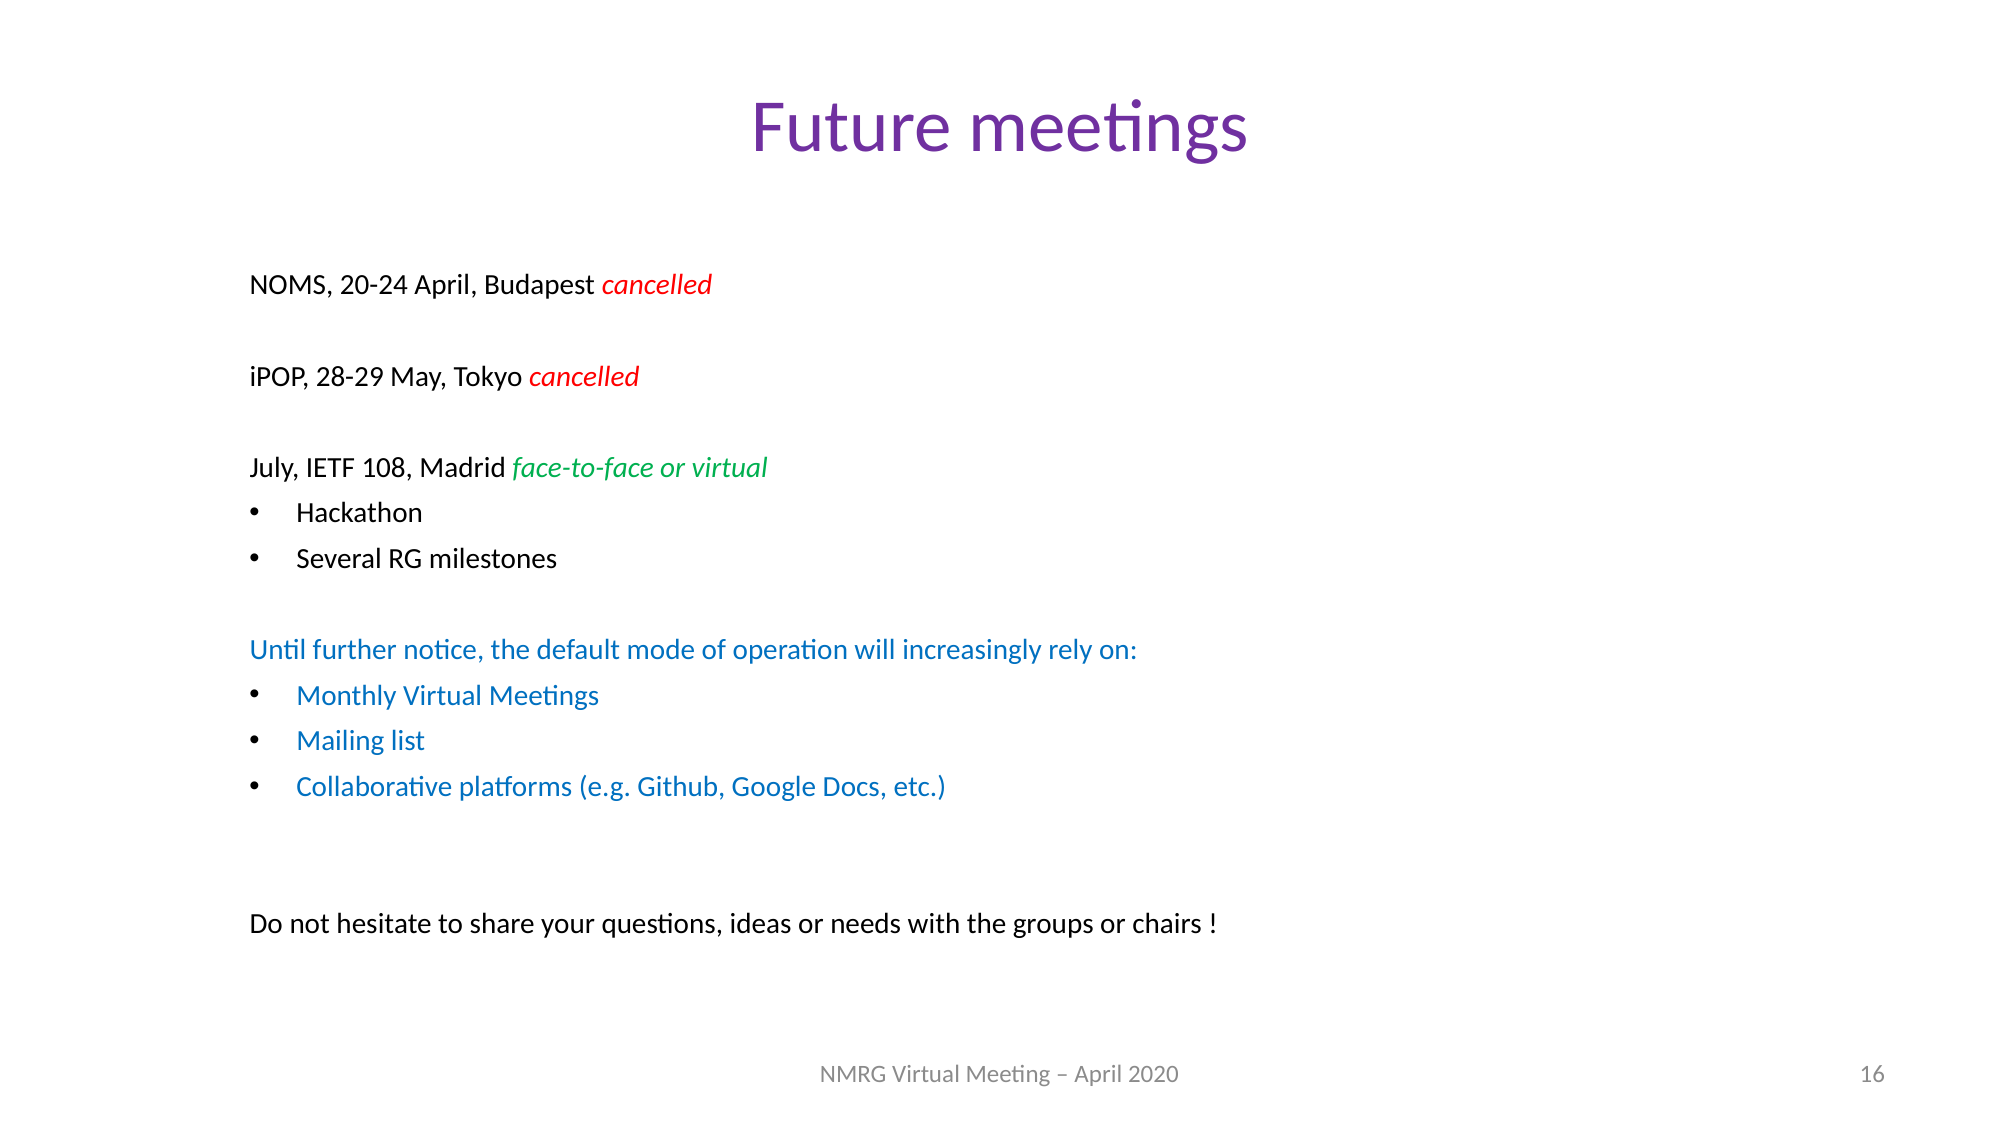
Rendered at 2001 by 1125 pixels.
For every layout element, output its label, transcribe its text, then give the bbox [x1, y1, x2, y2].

text_box NMRG Virtual Meeting – April 2020 [683, 1042, 1317, 1103]
text_box NOMS, 20-24 April, Budapest cancelled iPOP, 28-29 May, Tokyo cancelled July, IETF 108, Madrid face-to-face or virtual Hackathon Several RG milestones Until further notice, the default mode of operation will increasingly rely on: Monthly Virtual Meetings Mailing list Collaborative platforms (e.g. Github, Google Docs, etc.) Do not hesitate to share your questions, ideas or needs with the groups or chairs ! [161, 247, 1900, 1005]
text_box Future meetings [99, 55, 1900, 188]
text_box 16 [1433, 1042, 1900, 1103]
